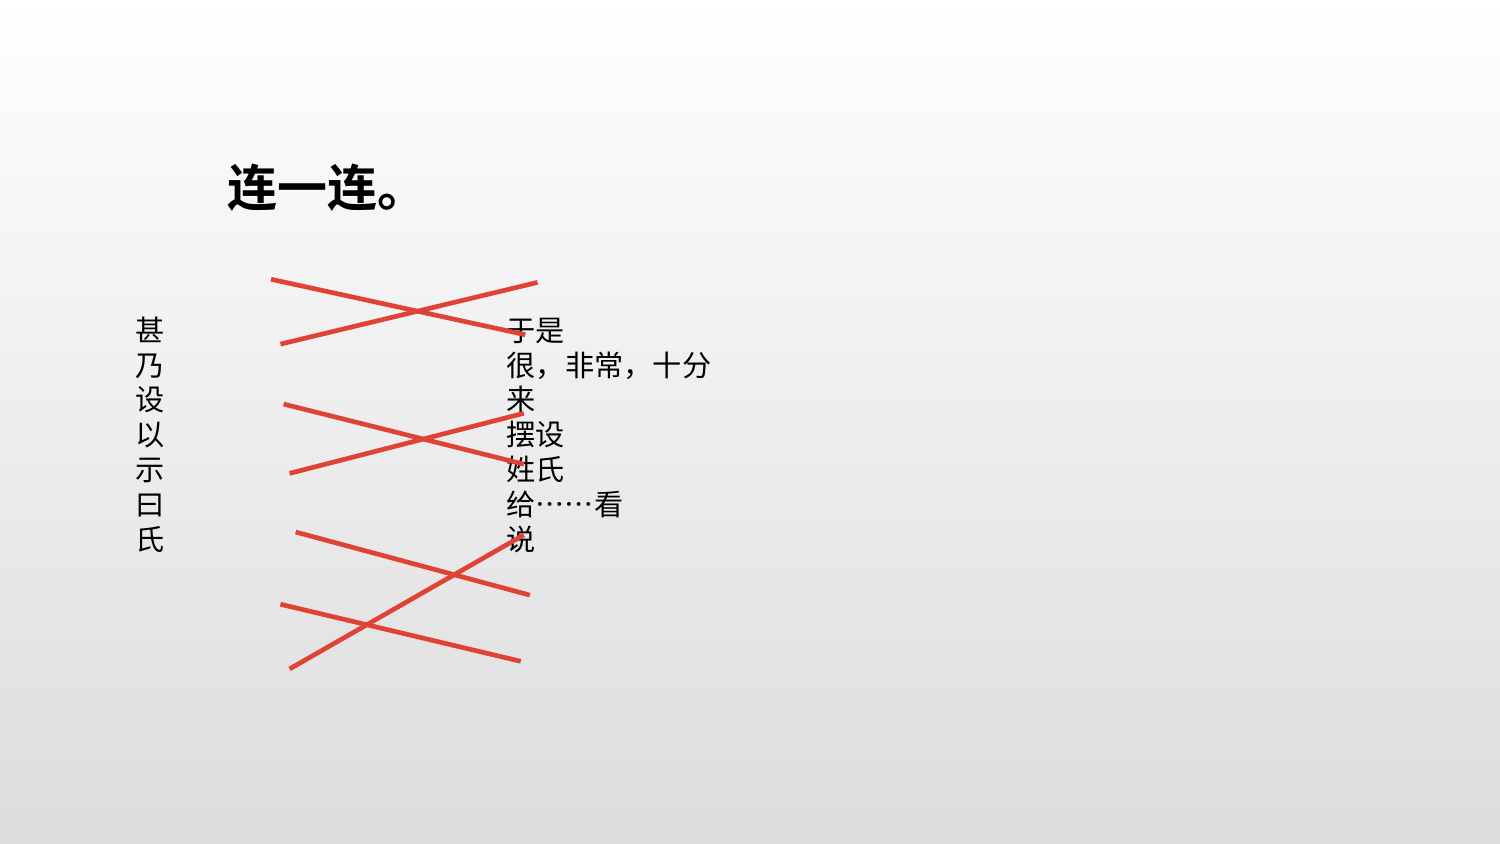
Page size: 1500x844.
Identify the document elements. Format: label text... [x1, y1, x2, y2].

text_box 连一连。 [216, 120, 1076, 222]
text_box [295, 531, 530, 596]
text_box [280, 282, 538, 345]
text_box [289, 413, 524, 474]
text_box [289, 534, 524, 669]
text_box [271, 279, 526, 335]
list 甚 于是 乃 很，非常，十分 设 来 以 摆设 示 姓氏 曰 给……看 氏 说 [45, 256, 956, 612]
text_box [280, 604, 289, 662]
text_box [283, 404, 524, 465]
